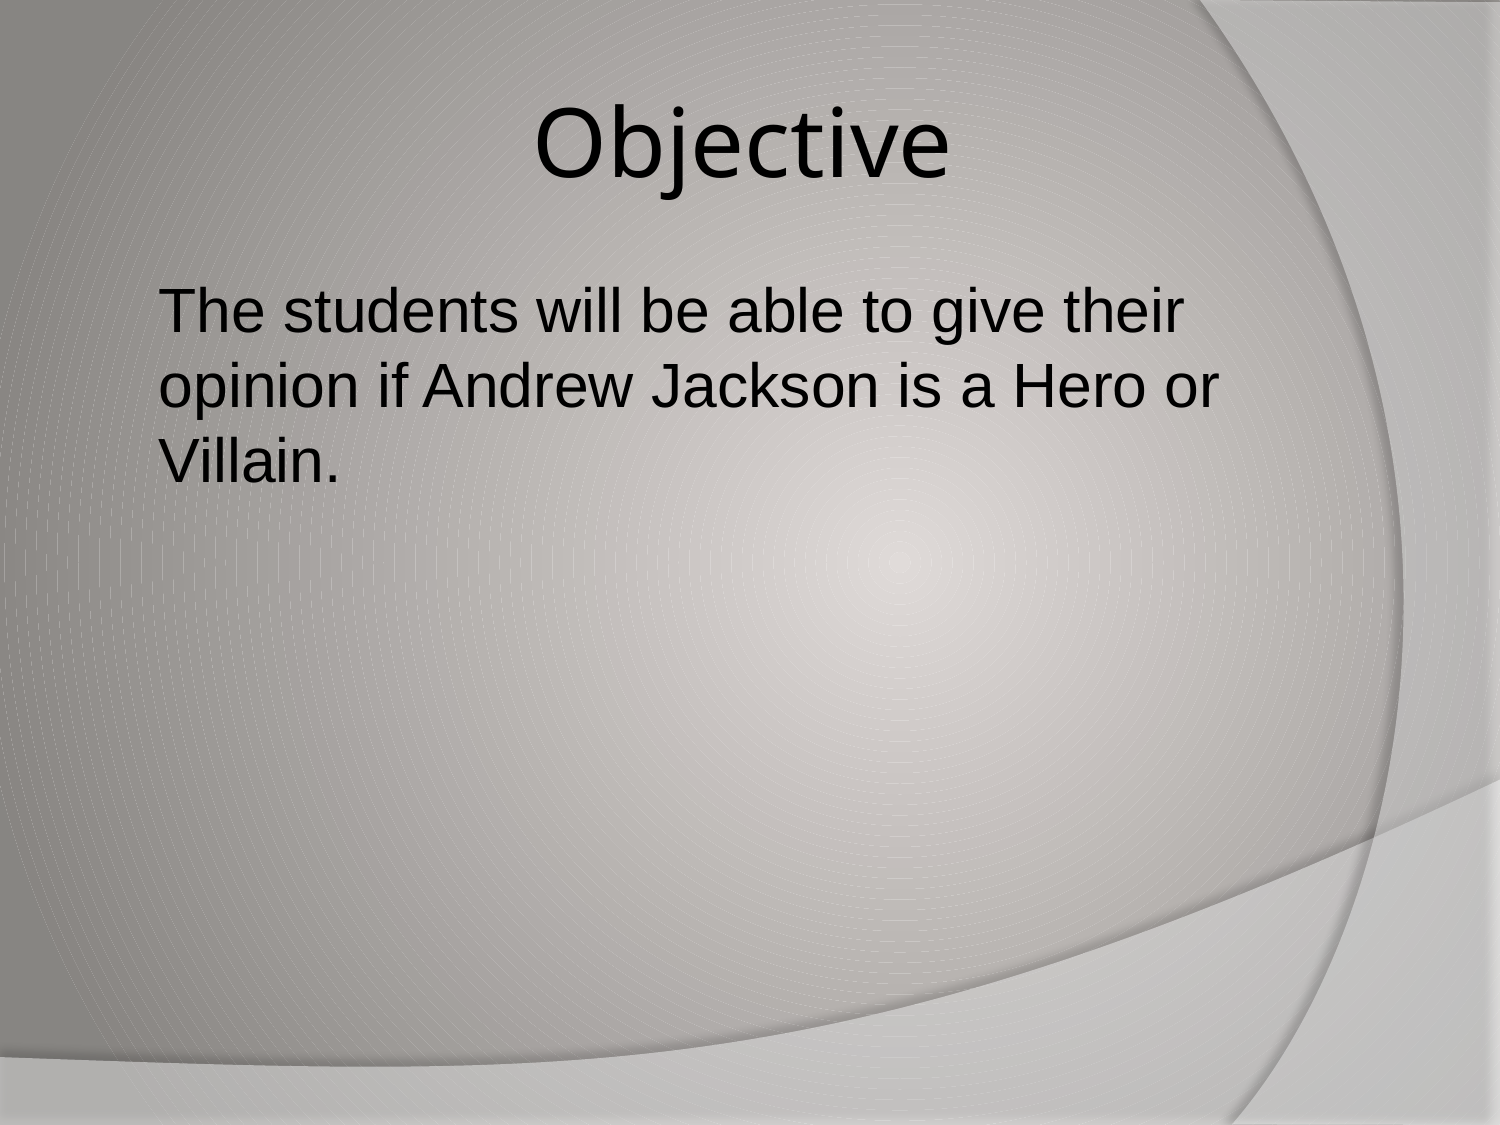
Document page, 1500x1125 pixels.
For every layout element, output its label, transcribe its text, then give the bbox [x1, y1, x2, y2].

list The students will be able to give their opinion if Andrew Jackson is a Hero or Villain. [75, 262, 1300, 1005]
title Objective [75, 45, 1300, 233]
